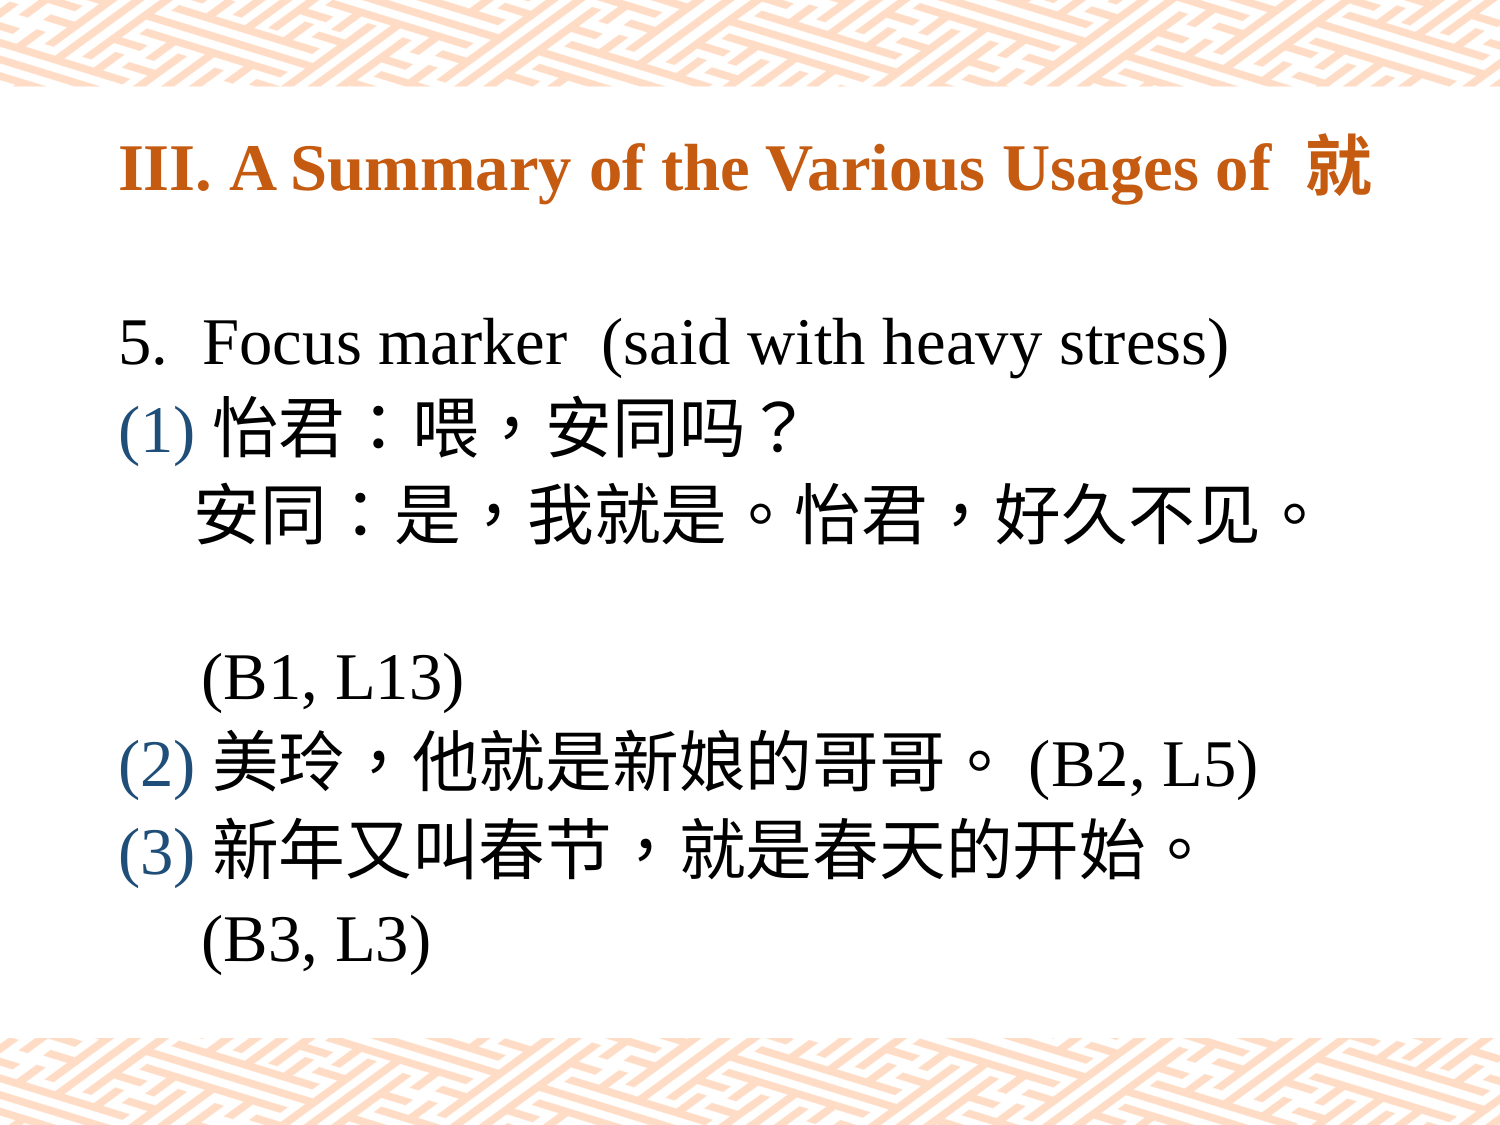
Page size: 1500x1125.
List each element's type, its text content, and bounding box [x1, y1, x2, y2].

list Focus marker (said with heavy stress) (1)怡君：喂，安同吗？ 安同：是，我就是。怡君，好久不见。 (B1, L13) (2)美玲，他就是新娘的哥哥。(B2, L5) (3)新年又叫春节，就是春天的开始。 (B3, L3) [103, 299, 1397, 1014]
title III. A Summary of the Various Usages of 就 [103, 59, 1397, 278]
picture [0, 0, 1500, 1125]
